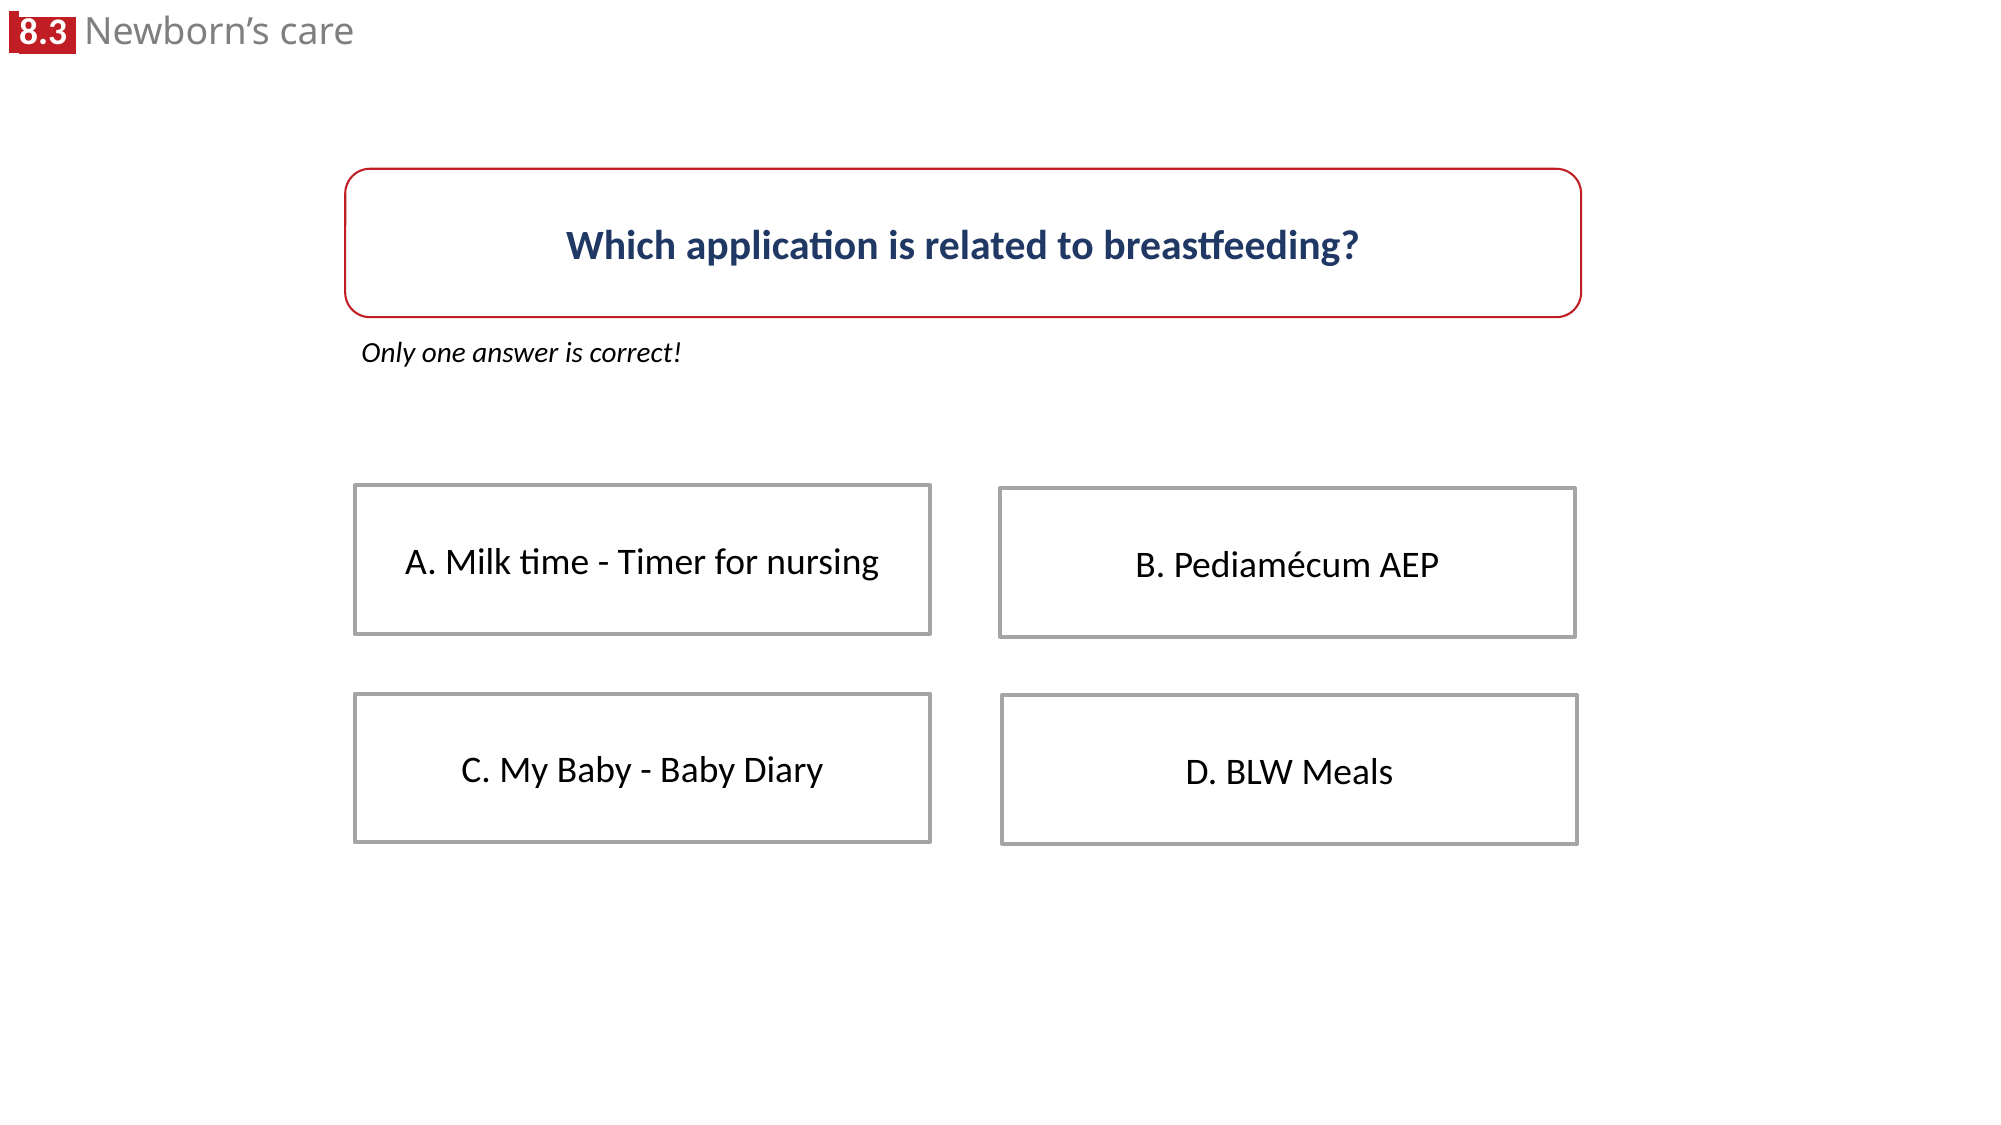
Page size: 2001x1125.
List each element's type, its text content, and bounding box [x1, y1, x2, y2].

text_box A. Milk time - Timer for nursing [353, 483, 932, 636]
text_box C. My Baby - Baby Diary [353, 692, 932, 844]
text_box B. Pediamécum AEP [998, 486, 1577, 639]
text_box Which application is related to breastfeeding? [345, 168, 1582, 318]
text_box D. BLW Meals [1000, 693, 1579, 846]
text_box Only one answer is correct! [346, 325, 700, 376]
